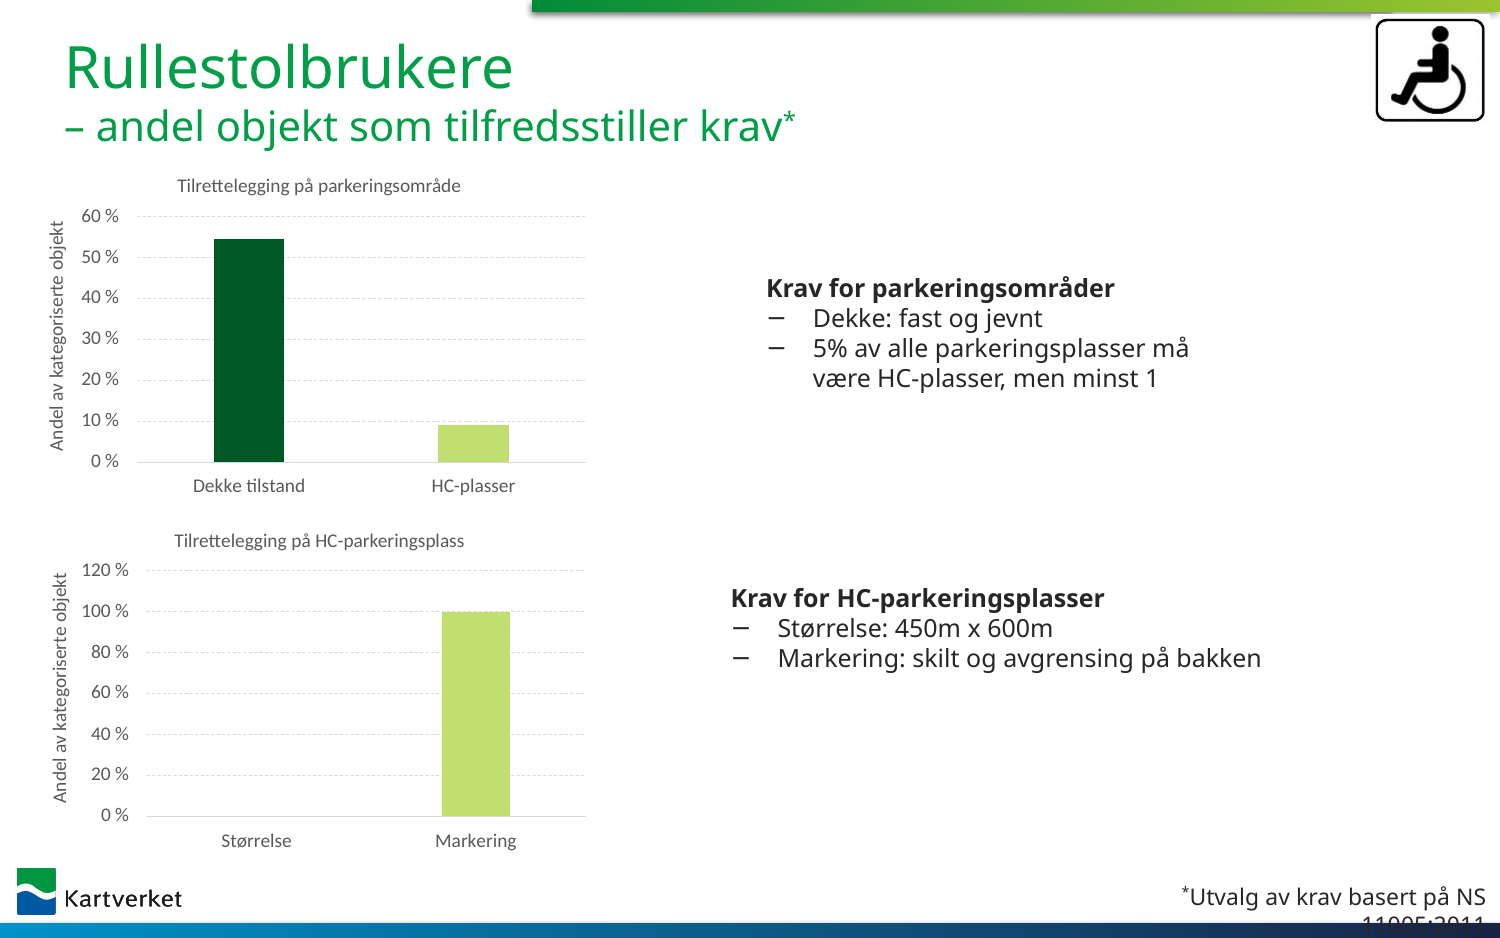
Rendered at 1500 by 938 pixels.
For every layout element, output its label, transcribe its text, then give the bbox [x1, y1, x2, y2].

picture [41, 520, 598, 859]
text_box Krav for HC-parkeringsplasser Størrelse: 450m x 600m Markering: skilt og avgrensing på bakken [715, 574, 1278, 680]
text_box Krav for parkeringsområder Dekke: fast og jevnt 5% av alle parkeringsplasser må være HC-plasser, men minst 1 [751, 264, 1232, 400]
text_box Rullestolbrukere – andel objekt som tilfredsstiller krav* [49, 23, 1431, 158]
text_box *Utvalg av krav basert på NS 11005:2011 [1068, 873, 1500, 938]
picture [41, 166, 598, 505]
picture [1371, 13, 1491, 127]
